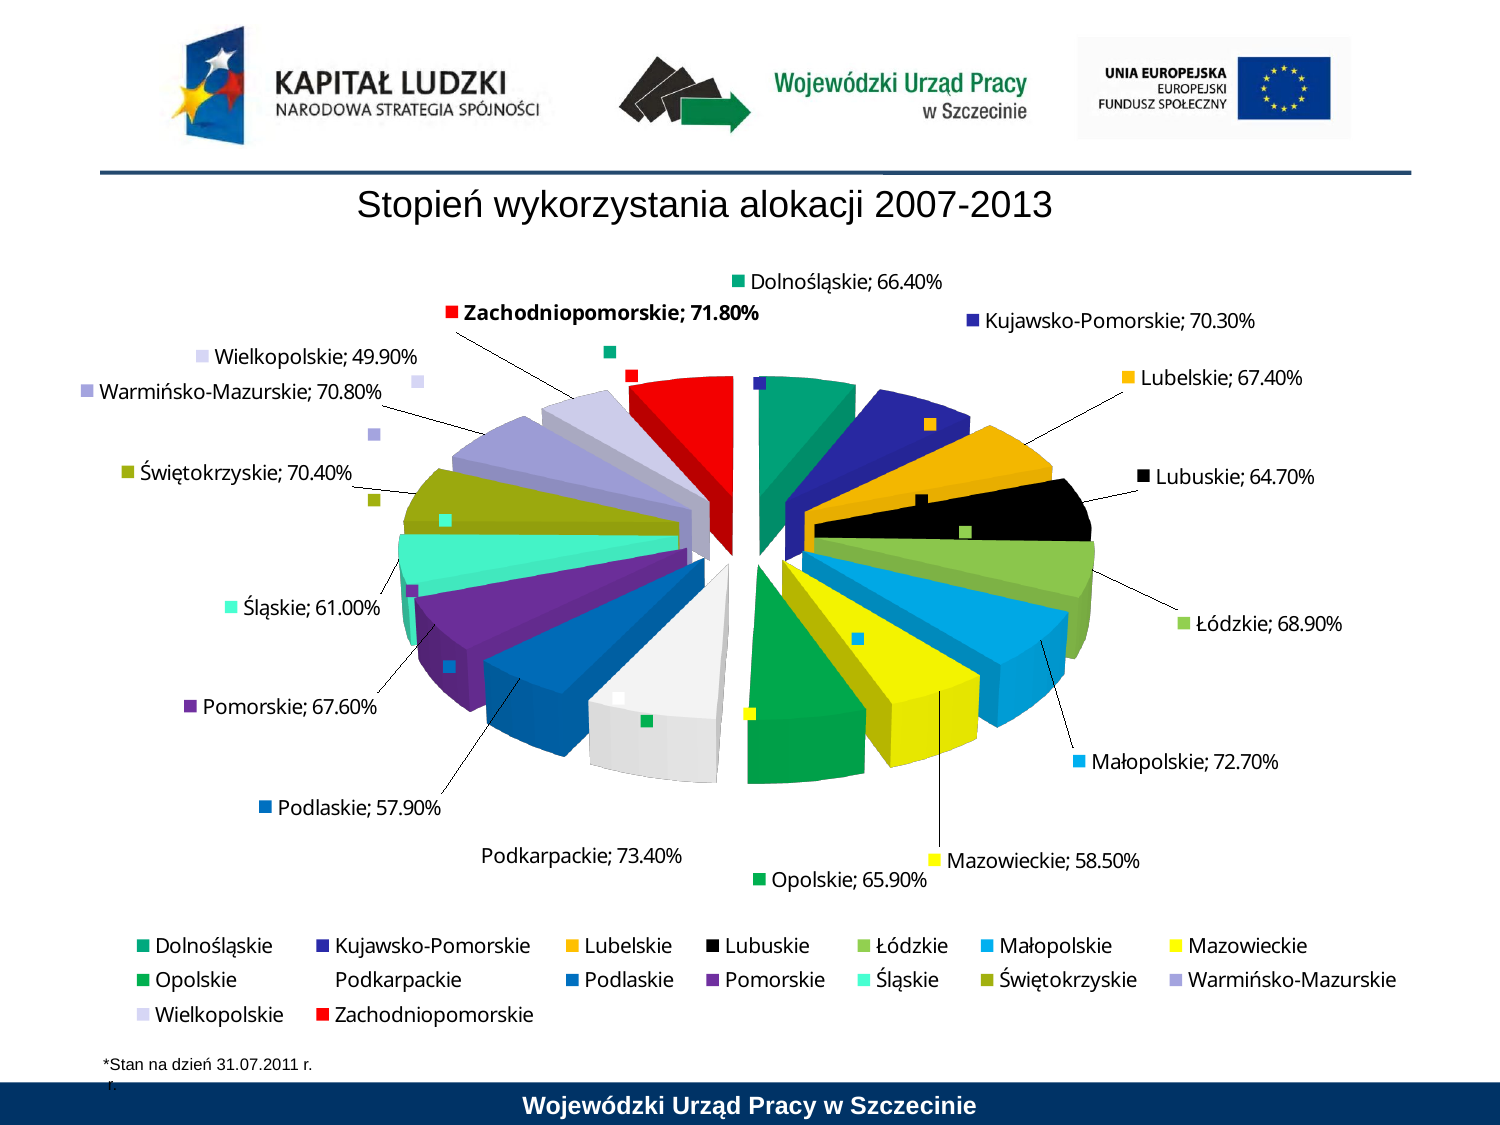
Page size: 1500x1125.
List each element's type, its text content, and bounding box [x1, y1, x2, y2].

picture [159, 24, 1353, 149]
text_box *Stan na dzień 31.07.2011 r. r. [88, 1046, 857, 1102]
chart [41, 231, 1471, 1036]
text_box Stopień wykorzystania alokacji 2007-2013 [230, 172, 1180, 230]
